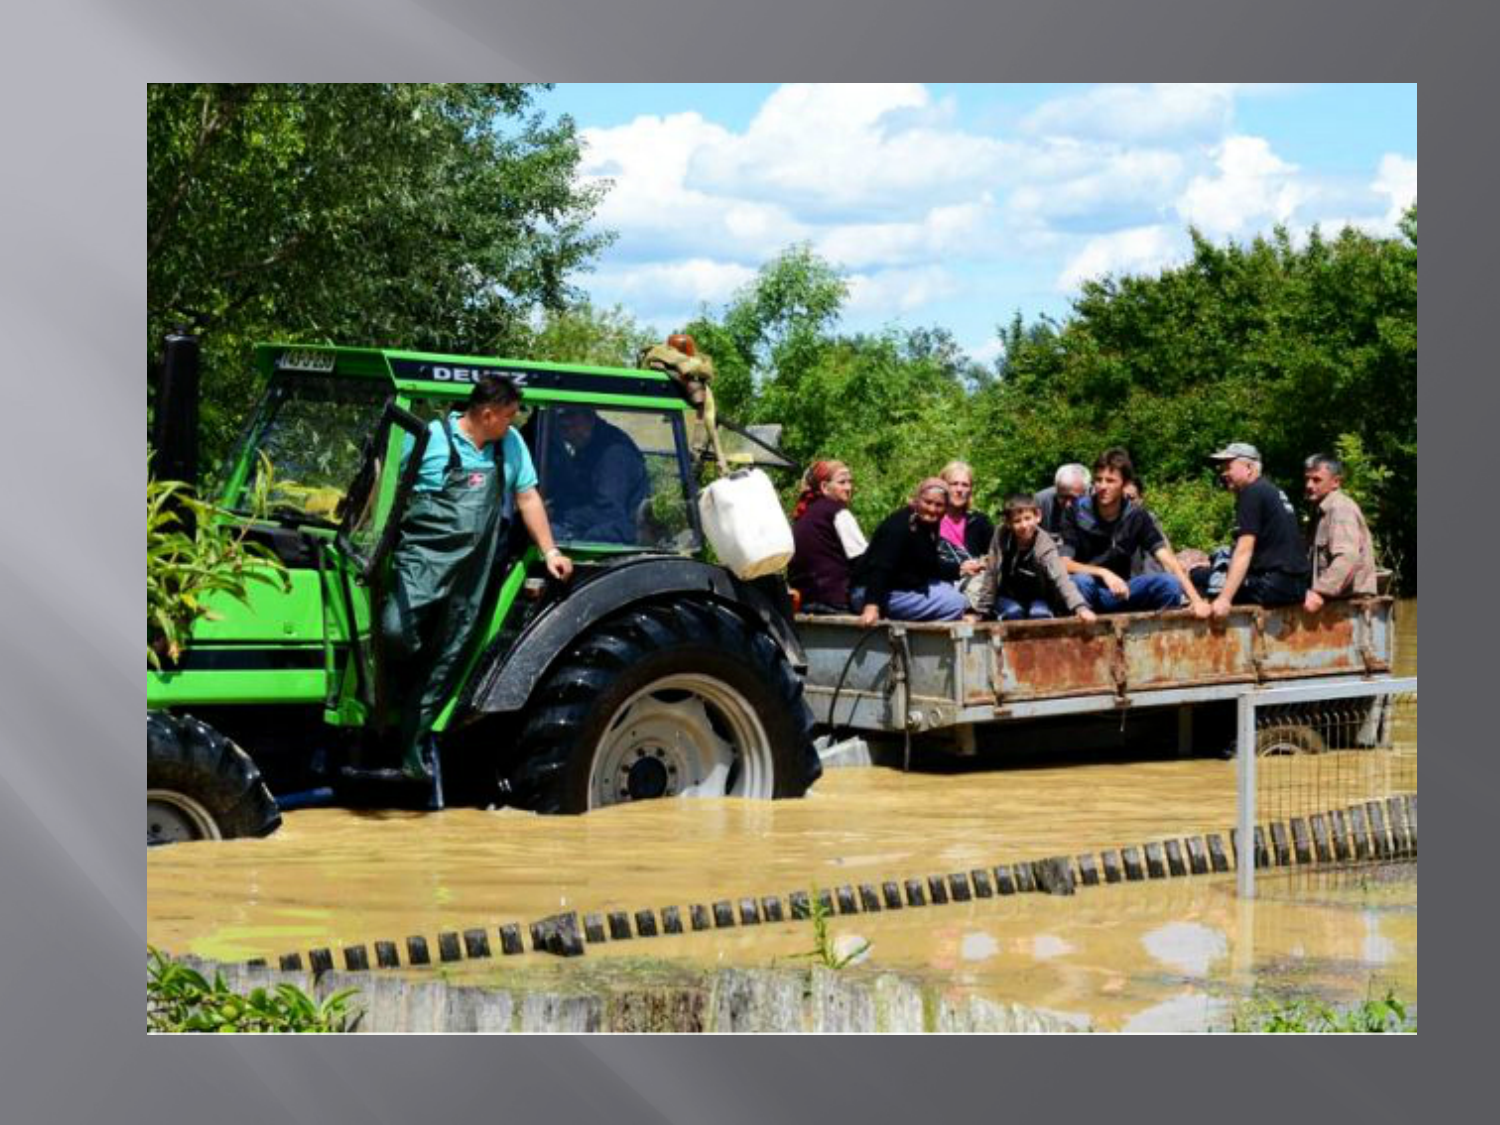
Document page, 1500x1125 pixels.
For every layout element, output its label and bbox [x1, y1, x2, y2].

list [147, 83, 1417, 1036]
